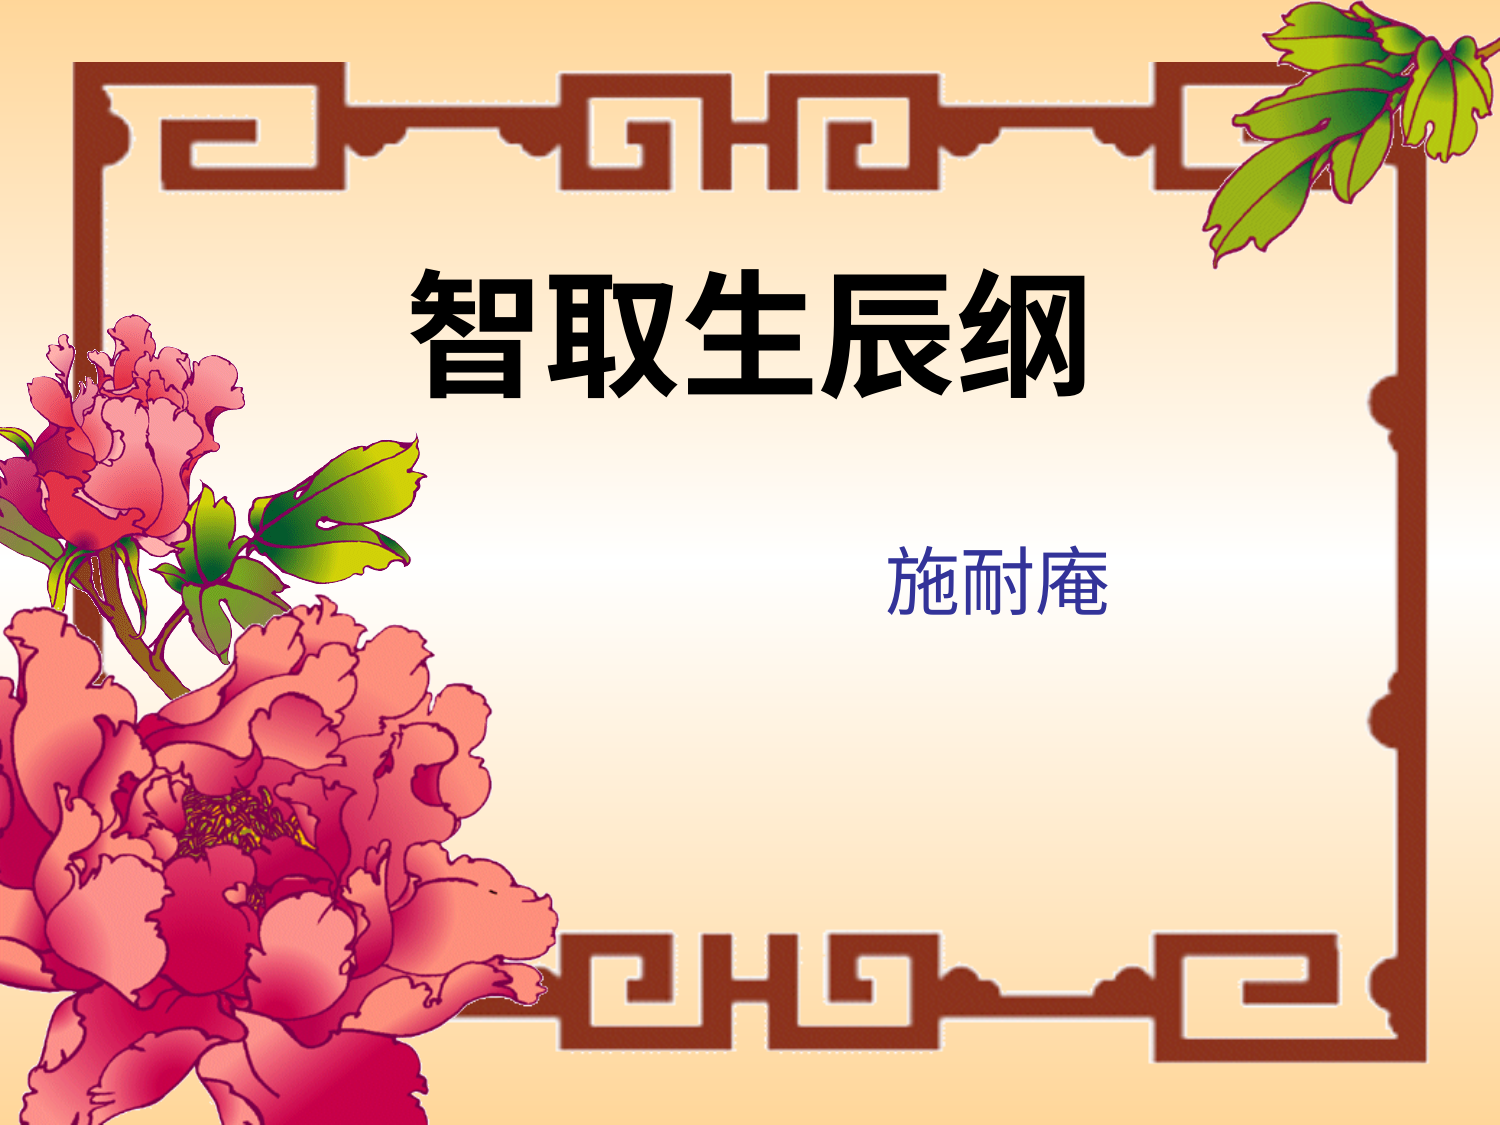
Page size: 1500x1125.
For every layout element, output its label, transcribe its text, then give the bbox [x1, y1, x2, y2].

text_box [454, 810, 1306, 906]
slide_number [1074, 1025, 1388, 1100]
picture [0, 0, 1500, 1125]
subtitle 施耐庵 [667, 527, 1329, 716]
slide_number [112, 1025, 425, 1100]
title 智取生辰纲 [112, 237, 1388, 425]
